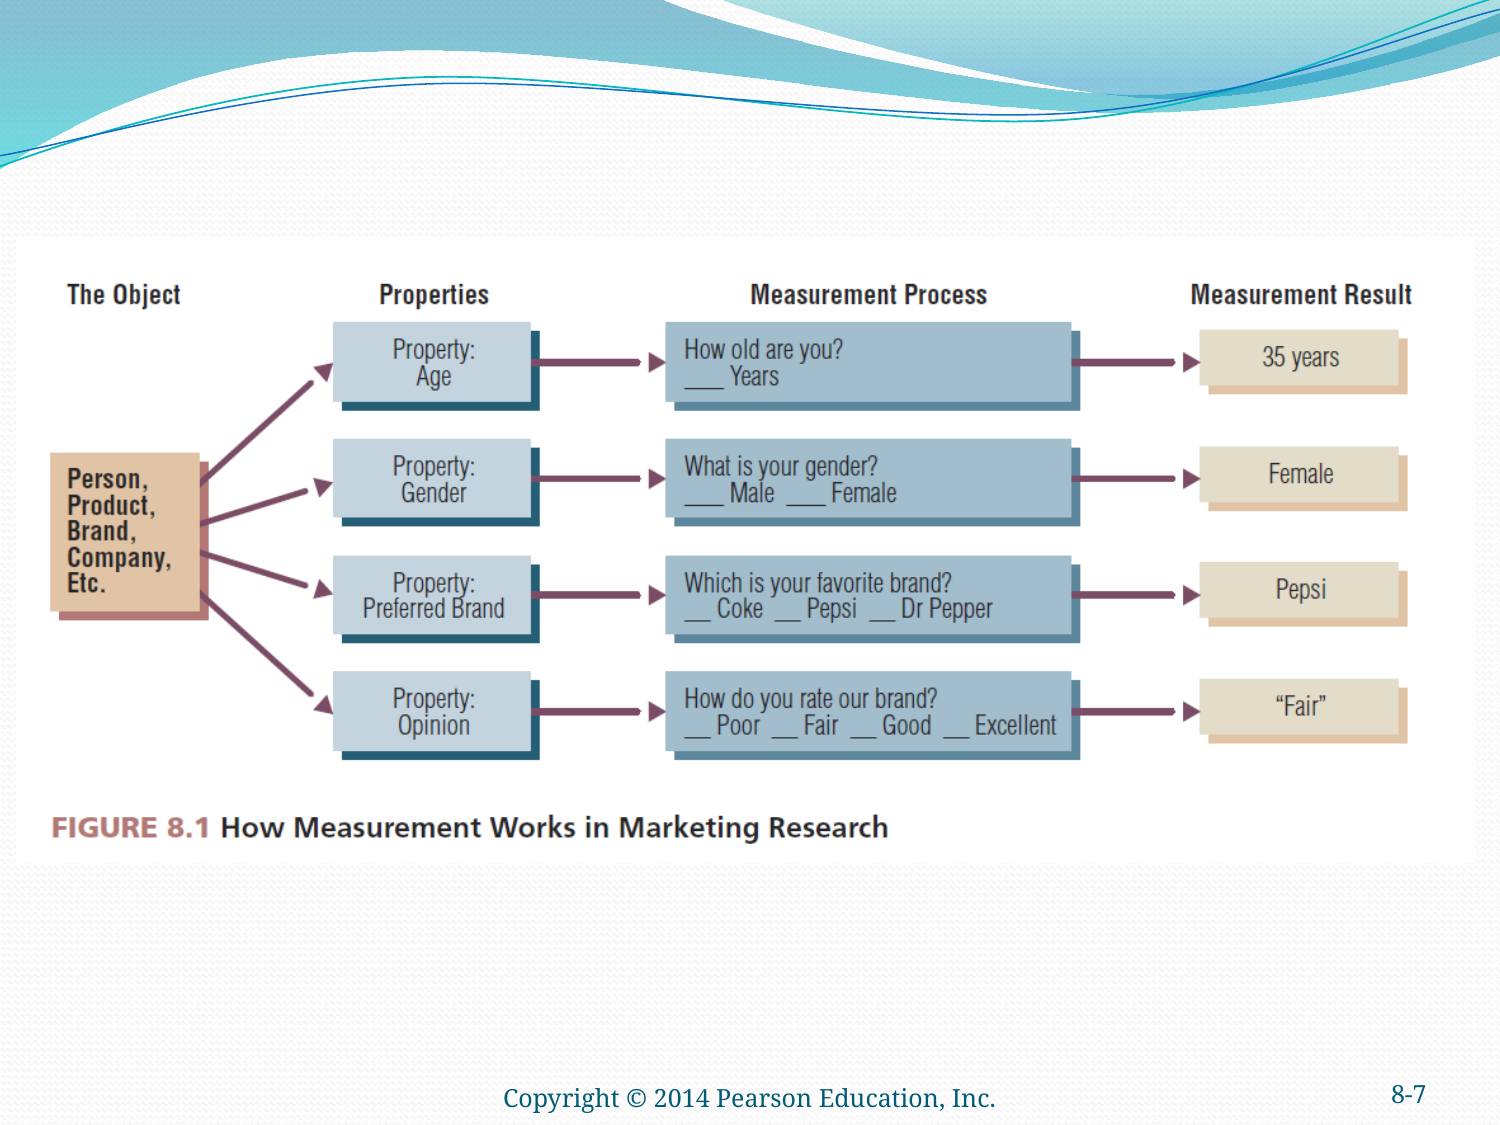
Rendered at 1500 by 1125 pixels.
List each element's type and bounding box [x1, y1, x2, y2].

picture [16, 237, 1476, 863]
